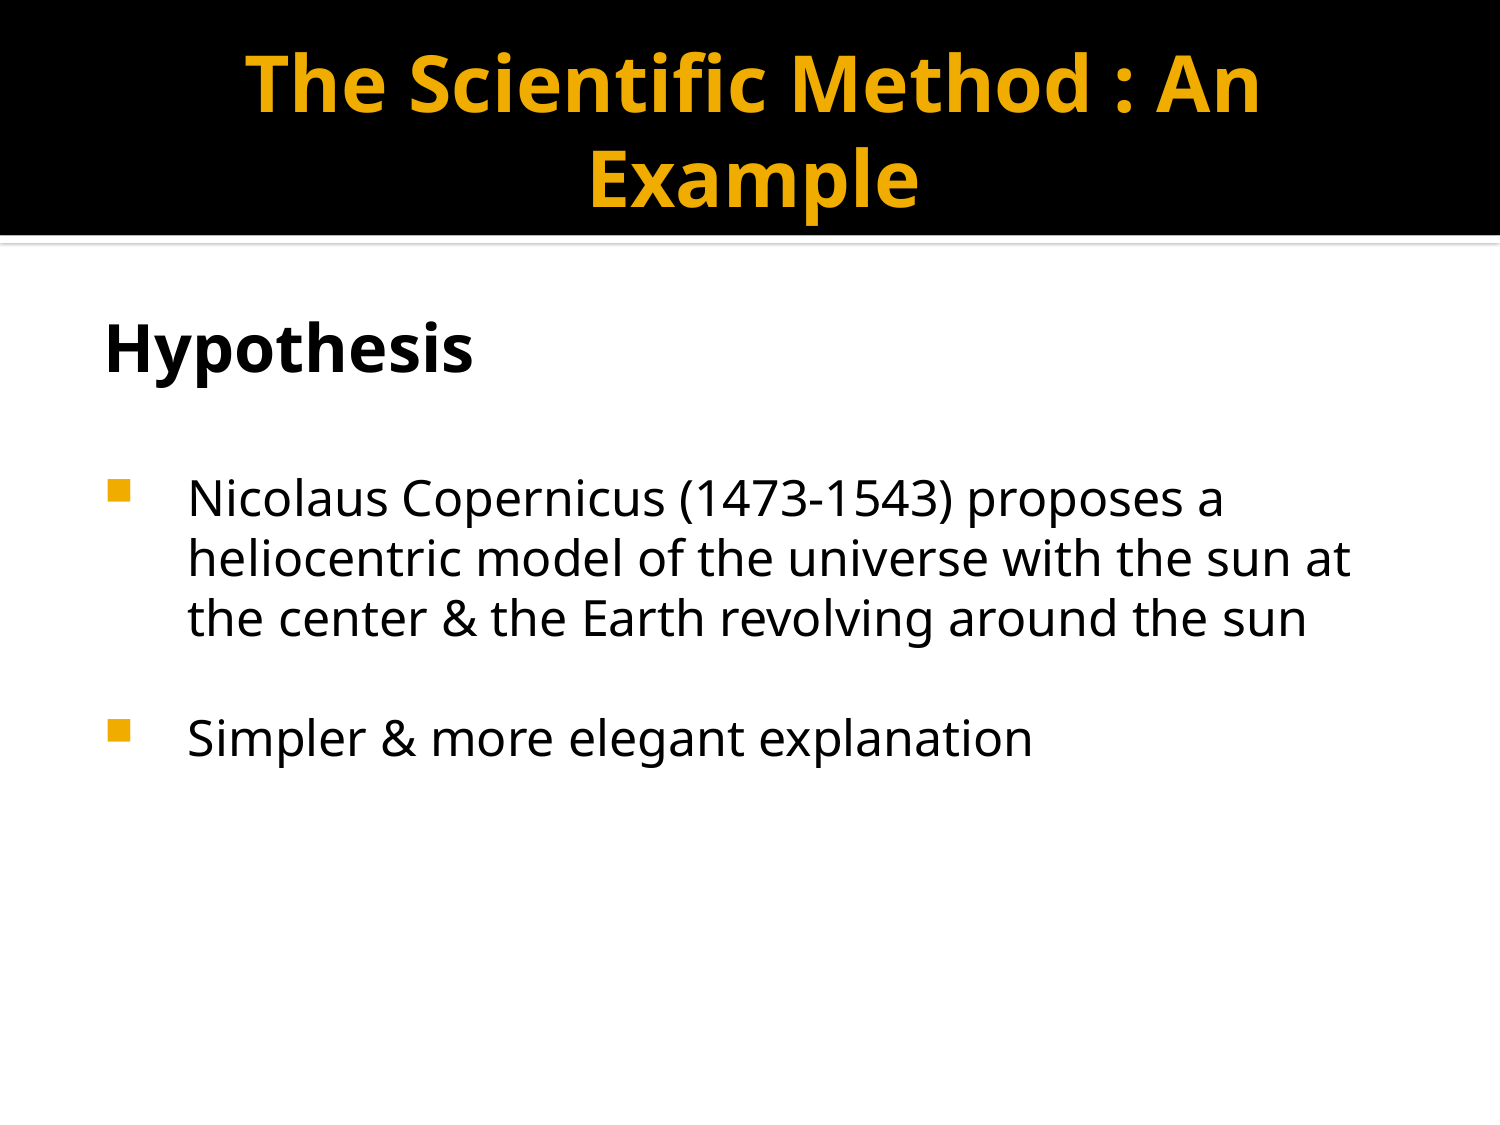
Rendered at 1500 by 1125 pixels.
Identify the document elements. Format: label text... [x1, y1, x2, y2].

title The Scientific Method : An Example [75, 25, 1425, 231]
list Hypothesis Nicolaus Copernicus (1473-1543) proposes a heliocentric model of the universe with the sun at the center & the Earth revolving around the sun Simpler & more elegant explanation [75, 291, 1425, 1050]
